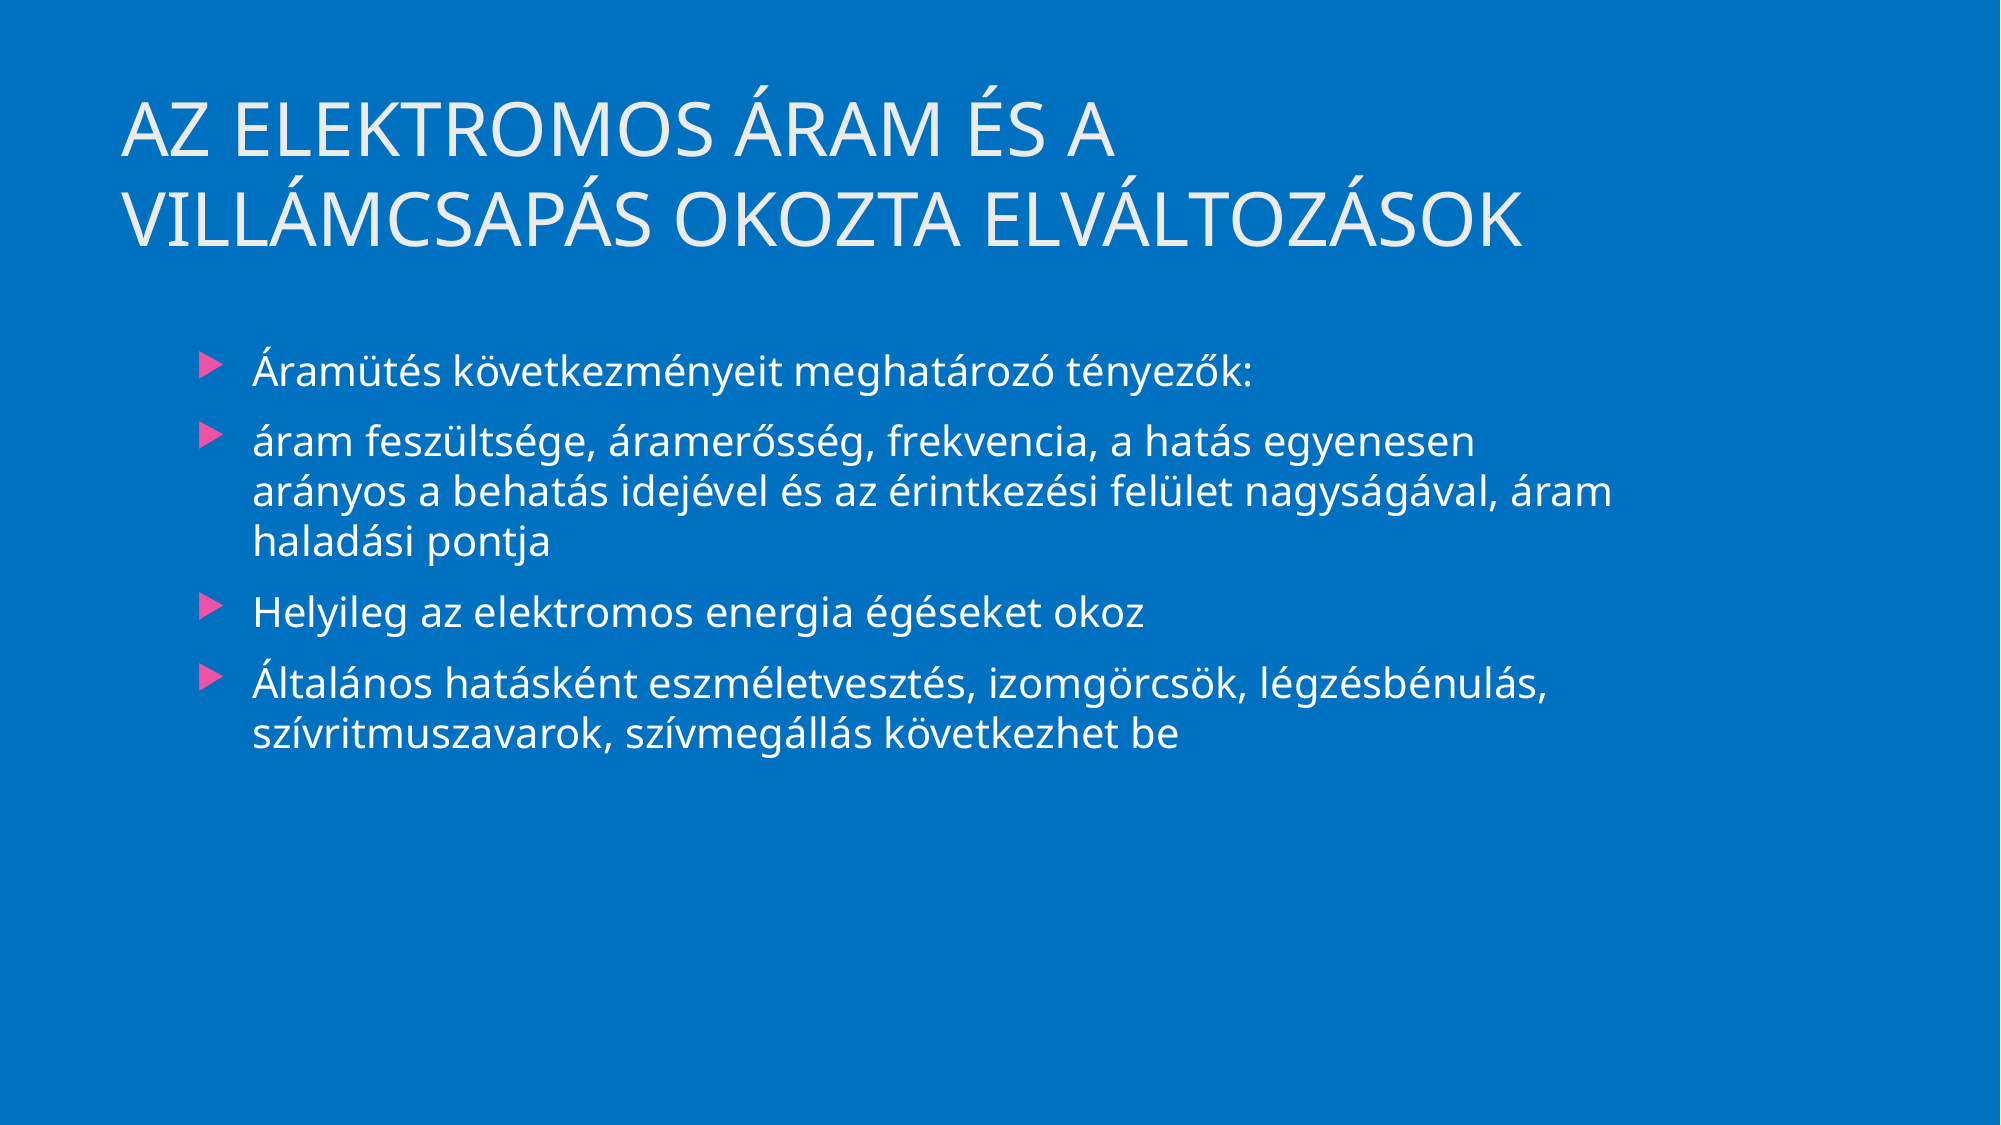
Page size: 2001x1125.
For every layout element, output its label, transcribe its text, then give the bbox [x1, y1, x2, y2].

list Áramütés következményeit meghatározó tényezők: áram feszültsége, áramerősség, frekvencia, a hatás egyenesen arányos a behatás idejével és az érintkezési felület nagyságával, áram haladási pontja Helyileg az elektromos energia égéseket okoz Általános hatásként eszméletvesztés, izomgörcsök, légzésbénulás, szívritmuszavarok, szívmegállás következhet be [181, 336, 1649, 1025]
title AZ ELEKTROMOS ÁRAM ÉS A VILLÁMCSAPÁS OKOZTA ELVÁLTOZÁSOK [106, 74, 1649, 304]
